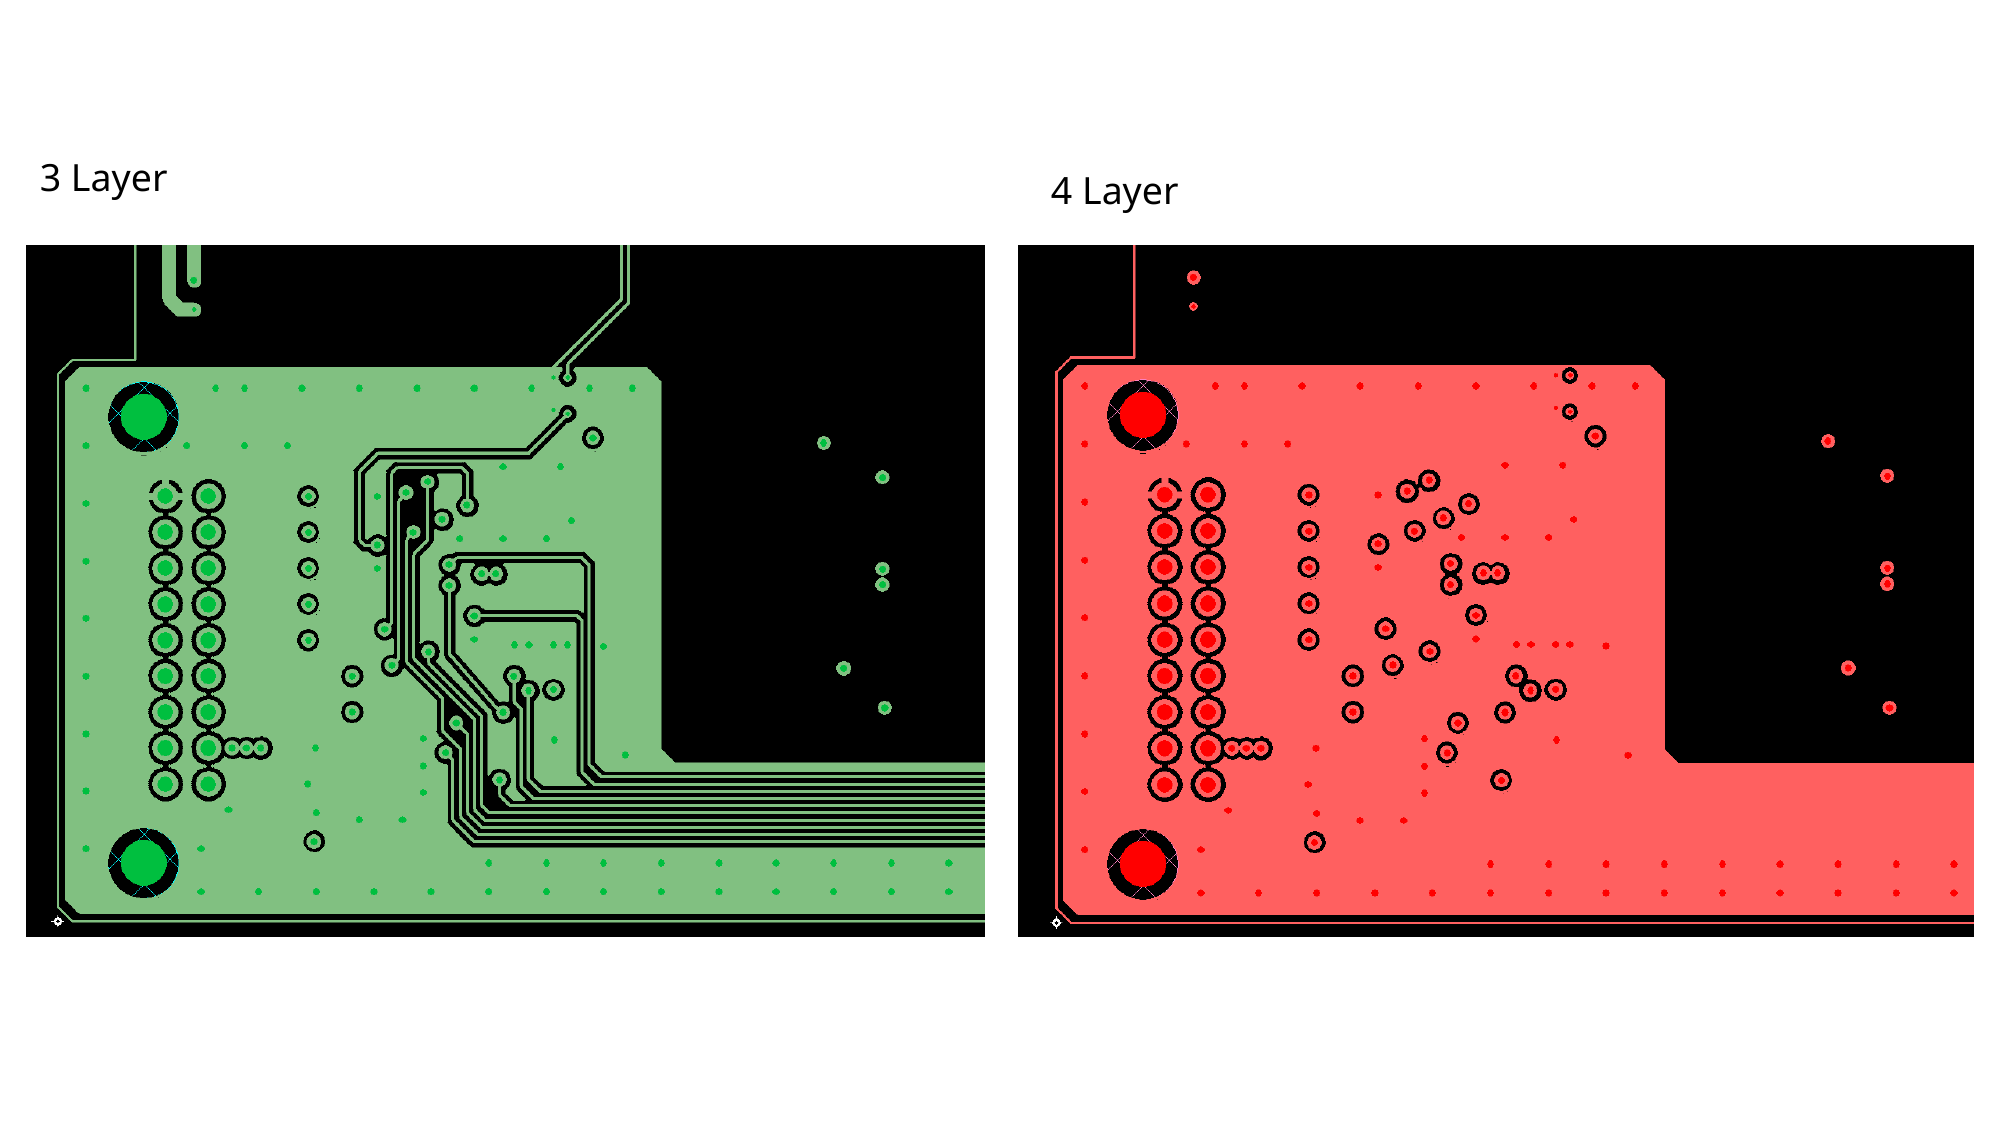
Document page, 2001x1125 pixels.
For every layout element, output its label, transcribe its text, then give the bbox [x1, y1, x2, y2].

picture [1018, 245, 1974, 937]
picture [26, 245, 985, 937]
text_box 4 Layer [1036, 160, 1194, 220]
text_box 3 Layer [24, 147, 183, 207]
